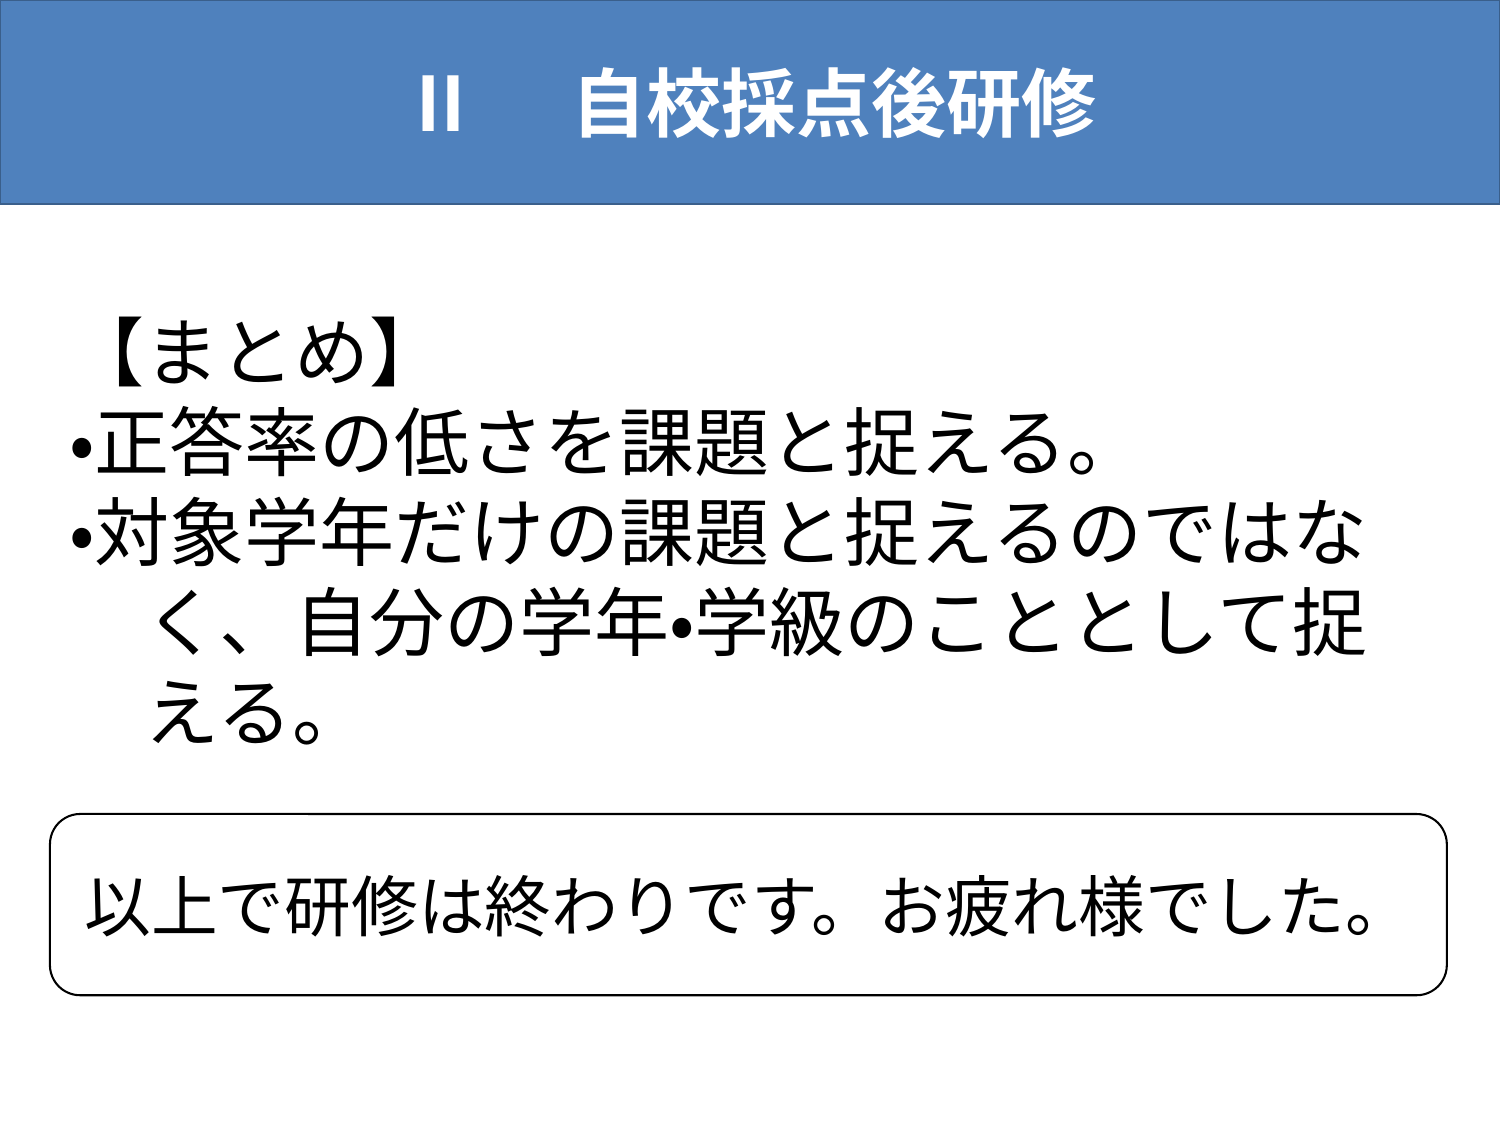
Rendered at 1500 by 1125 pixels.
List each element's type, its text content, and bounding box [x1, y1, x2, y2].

text_box 【まとめ】 ・正答率の低さを課題と捉える。 ・対象学年だけの課題と捉えるのではな く、自分の学年・学級のこととして捉 える。 [54, 298, 1446, 831]
text_box 以上で研修は終わりです。お疲れ様でした。 [48, 812, 1448, 997]
text_box Ⅱ 自校採点後研修 [0, 0, 1500, 205]
